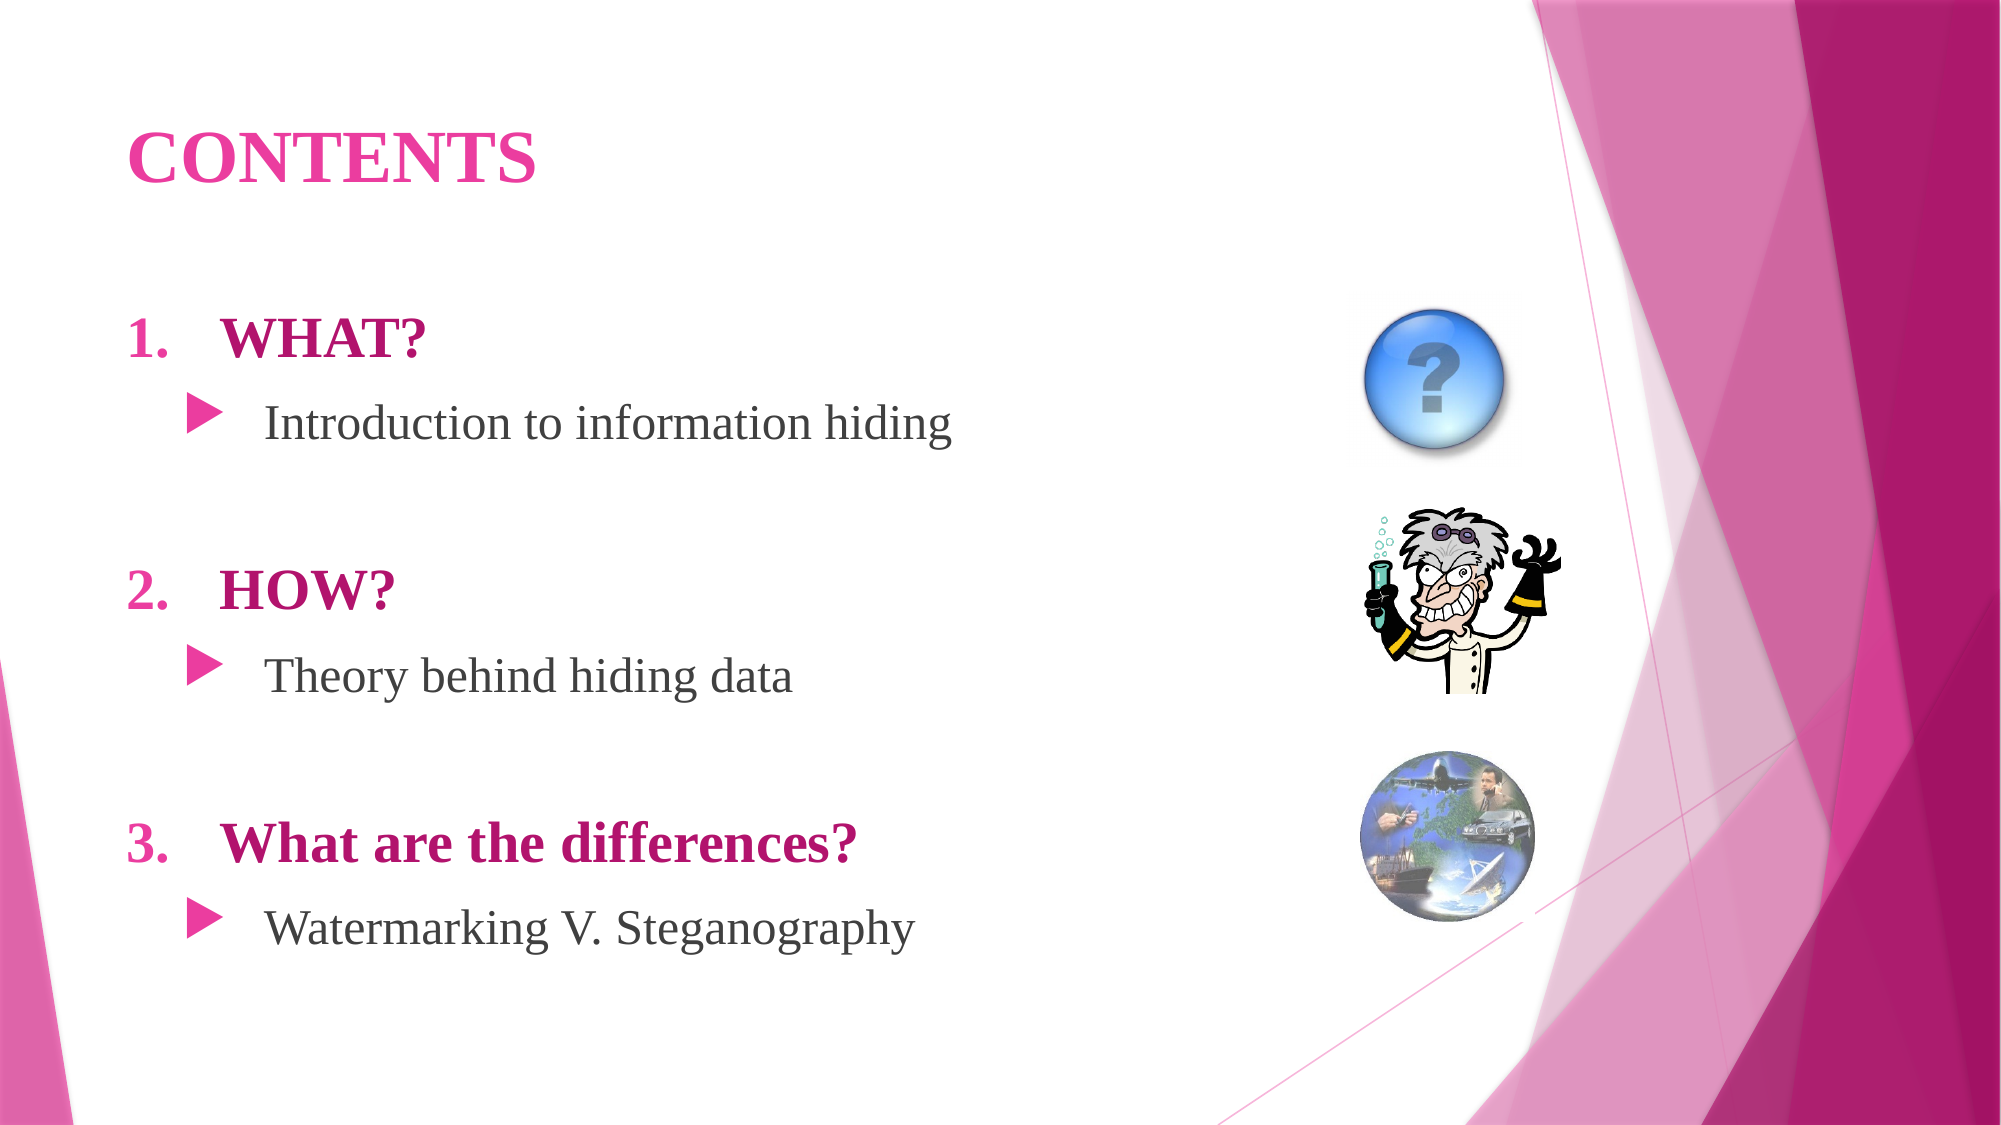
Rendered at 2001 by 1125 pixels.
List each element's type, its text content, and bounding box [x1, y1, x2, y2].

picture [1345, 291, 1522, 468]
list WHAT? Introduction to information hiding HOW? Theory behind hiding data What are the differences? Watermarking V. Steganography [111, 291, 1522, 1063]
title CONTENTS [111, 99, 1522, 291]
picture [1360, 505, 1562, 694]
picture [1360, 750, 1536, 922]
